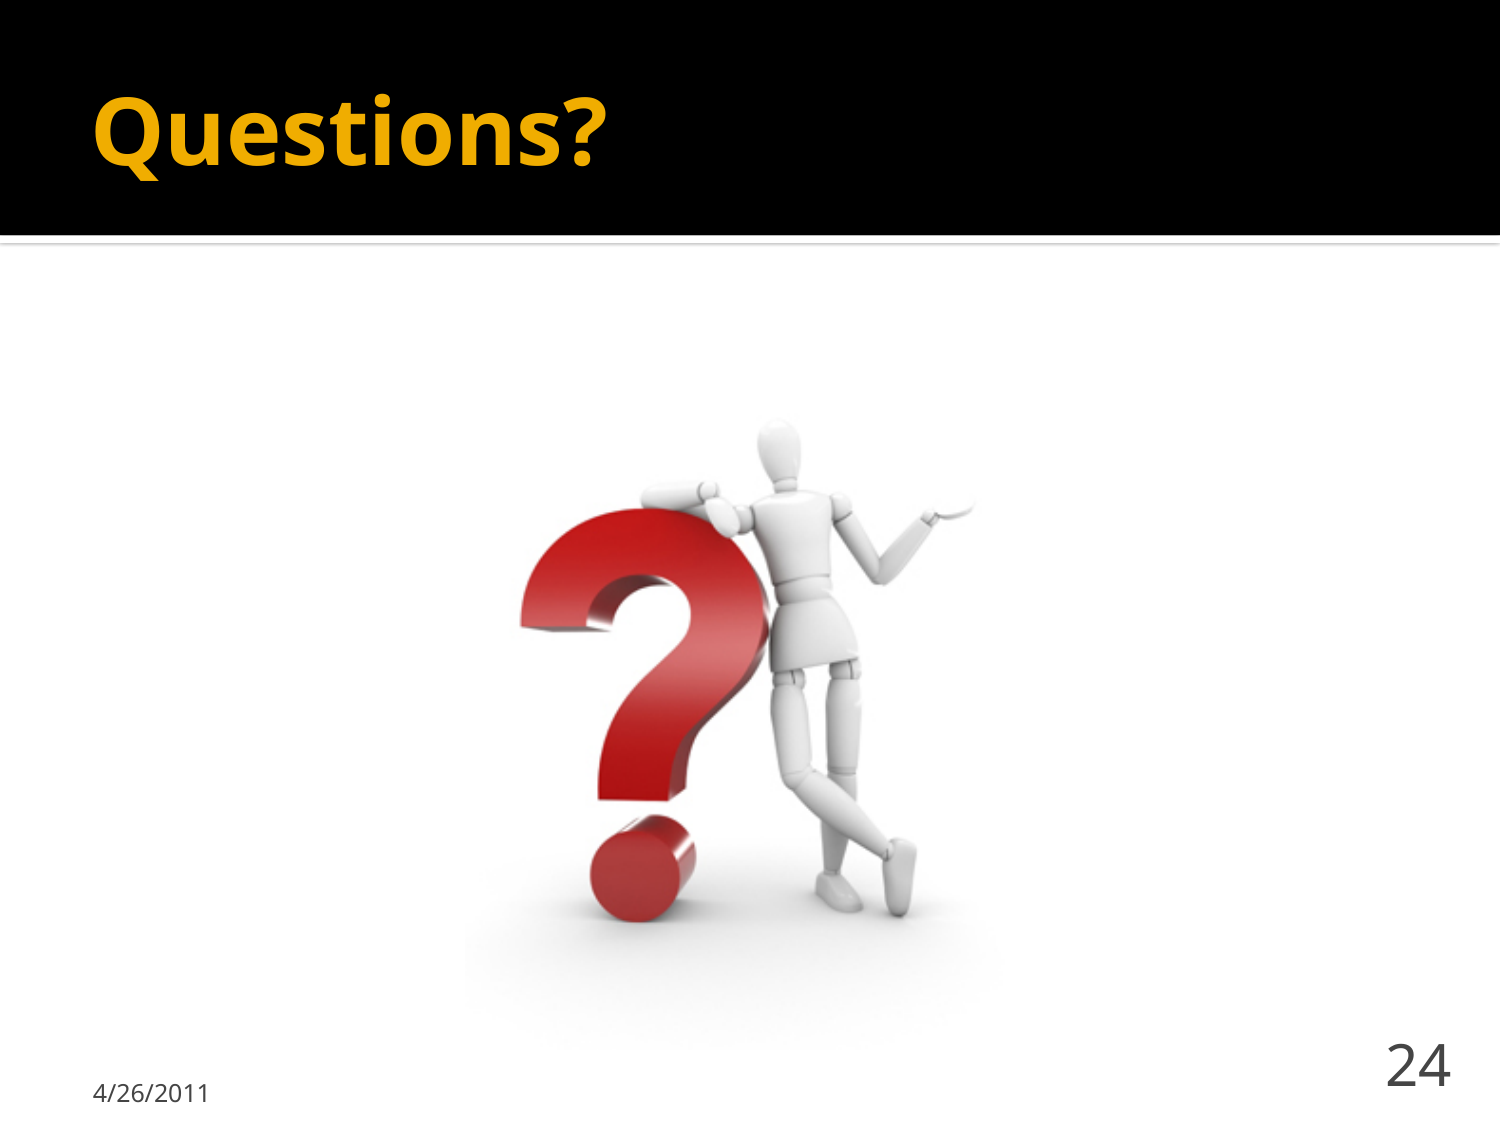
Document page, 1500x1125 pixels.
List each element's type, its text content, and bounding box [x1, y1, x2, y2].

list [465, 291, 1035, 1050]
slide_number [75, 1062, 425, 1108]
title Questions? [75, 25, 1425, 231]
slide_number 24 [1345, 1062, 1467, 1108]
